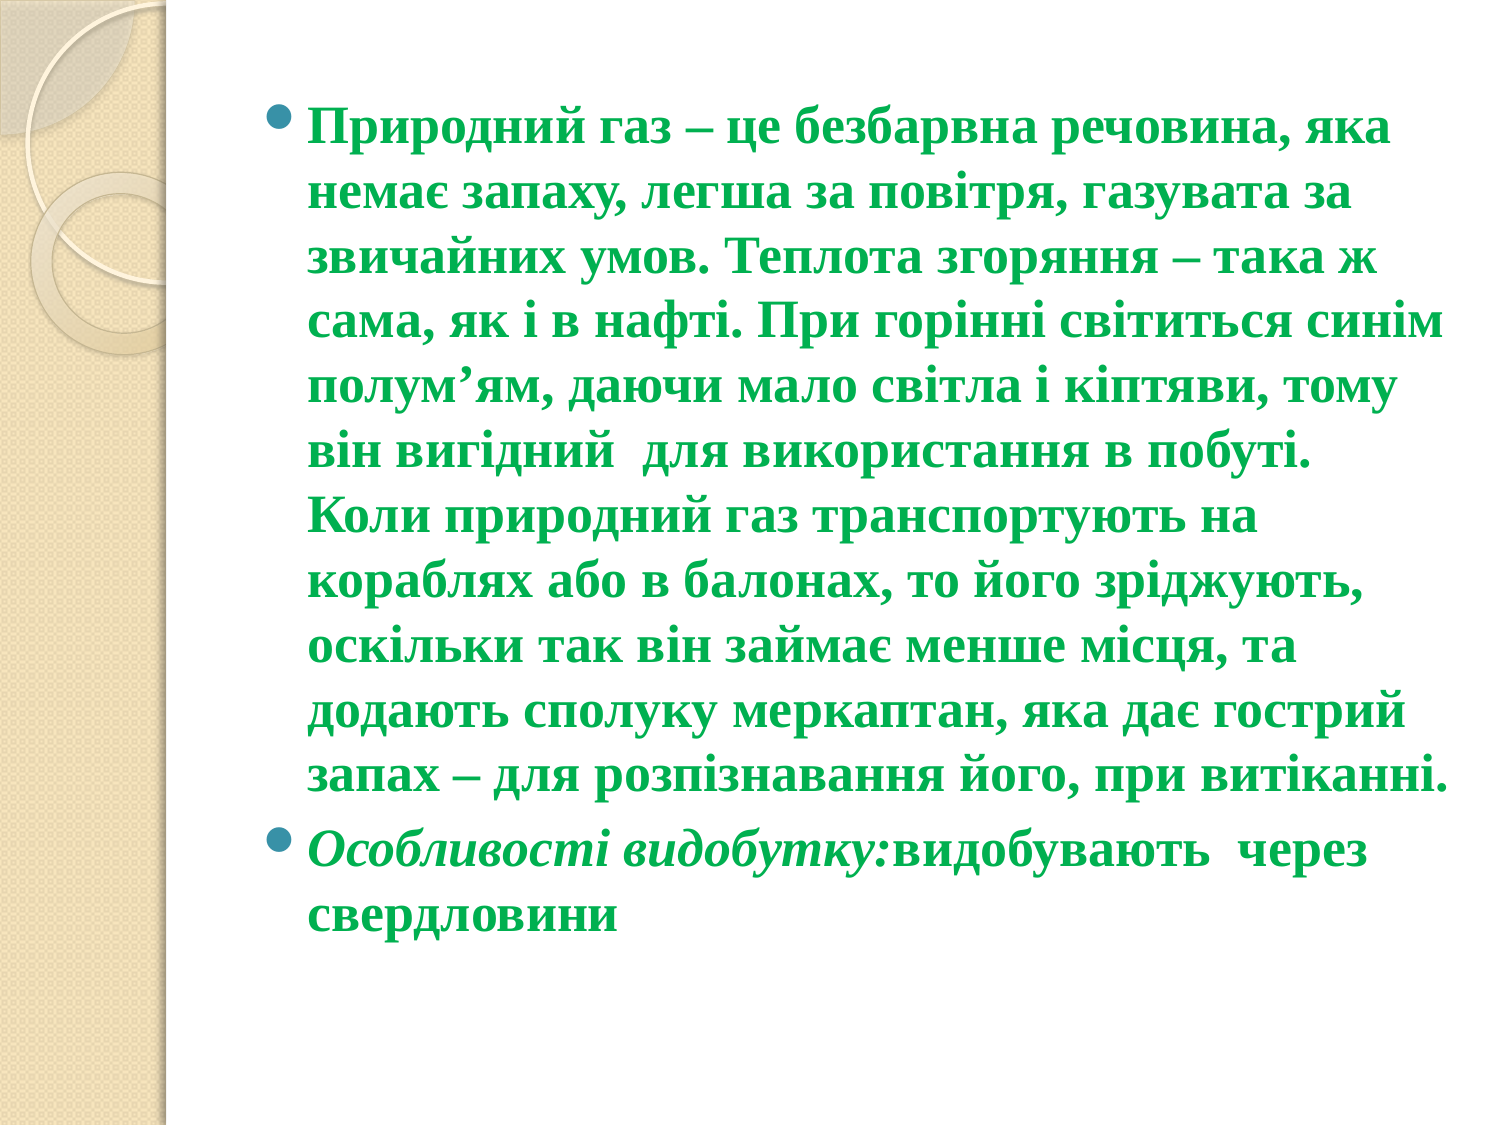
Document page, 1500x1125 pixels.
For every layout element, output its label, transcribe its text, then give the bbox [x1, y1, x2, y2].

list Природний газ – це безбарвна речовина, яка немає запаху, легша за повітря, газувата за звичайних умов. Теплота згоряння – така ж сама, як і в нафті. При горінні світиться синім полум’ям, даючи мало світла і кіптяви, тому він вигідний для використання в побуті. Коли природний газ транспортують на кораблях або в балонах, то його зріджують, оскільки так він займає менше місця, та додають сполуку меркаптан, яка дає гострий запах – для розпізнавання його, при витіканні. Особливості видобутку:видобувають через свердловини [235, 82, 1466, 1025]
